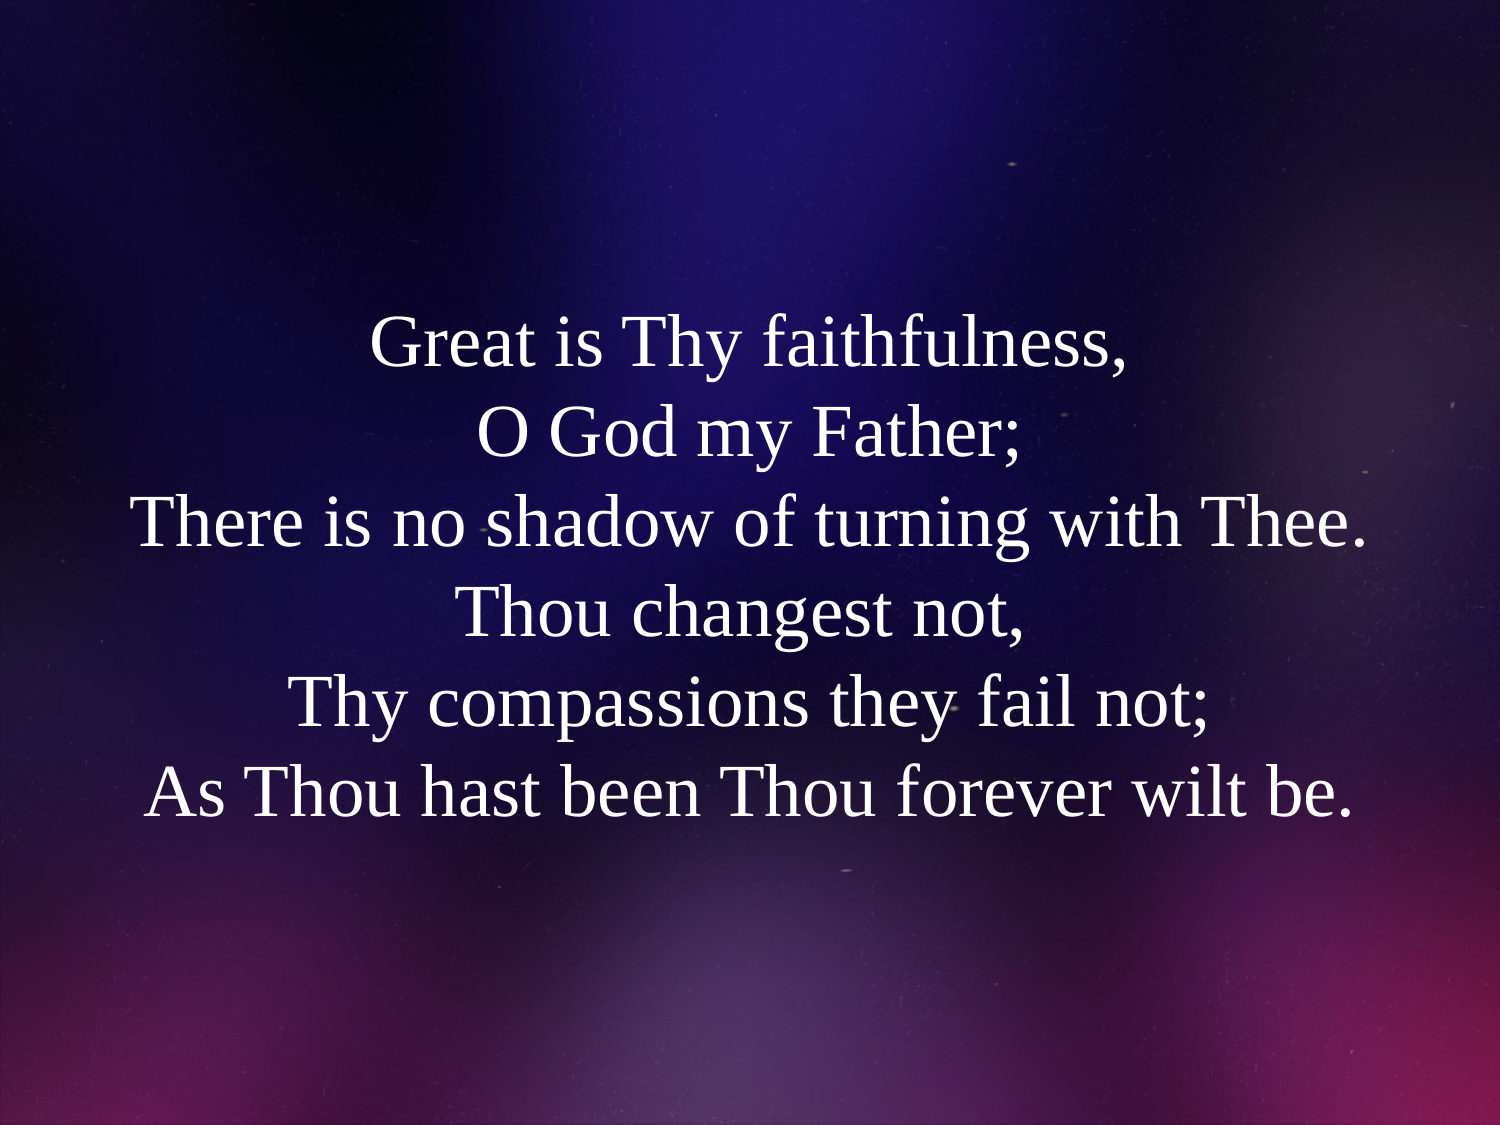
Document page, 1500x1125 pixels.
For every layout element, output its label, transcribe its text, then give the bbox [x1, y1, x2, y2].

title Great is Thy faithfulness, O God my Father; There is no shadow of turning with Thee. Thou changest not, Thy compassions they fail not; As Thou hast been Thou forever wilt be. [112, 512, 1388, 700]
picture [0, 0, 1500, 1125]
